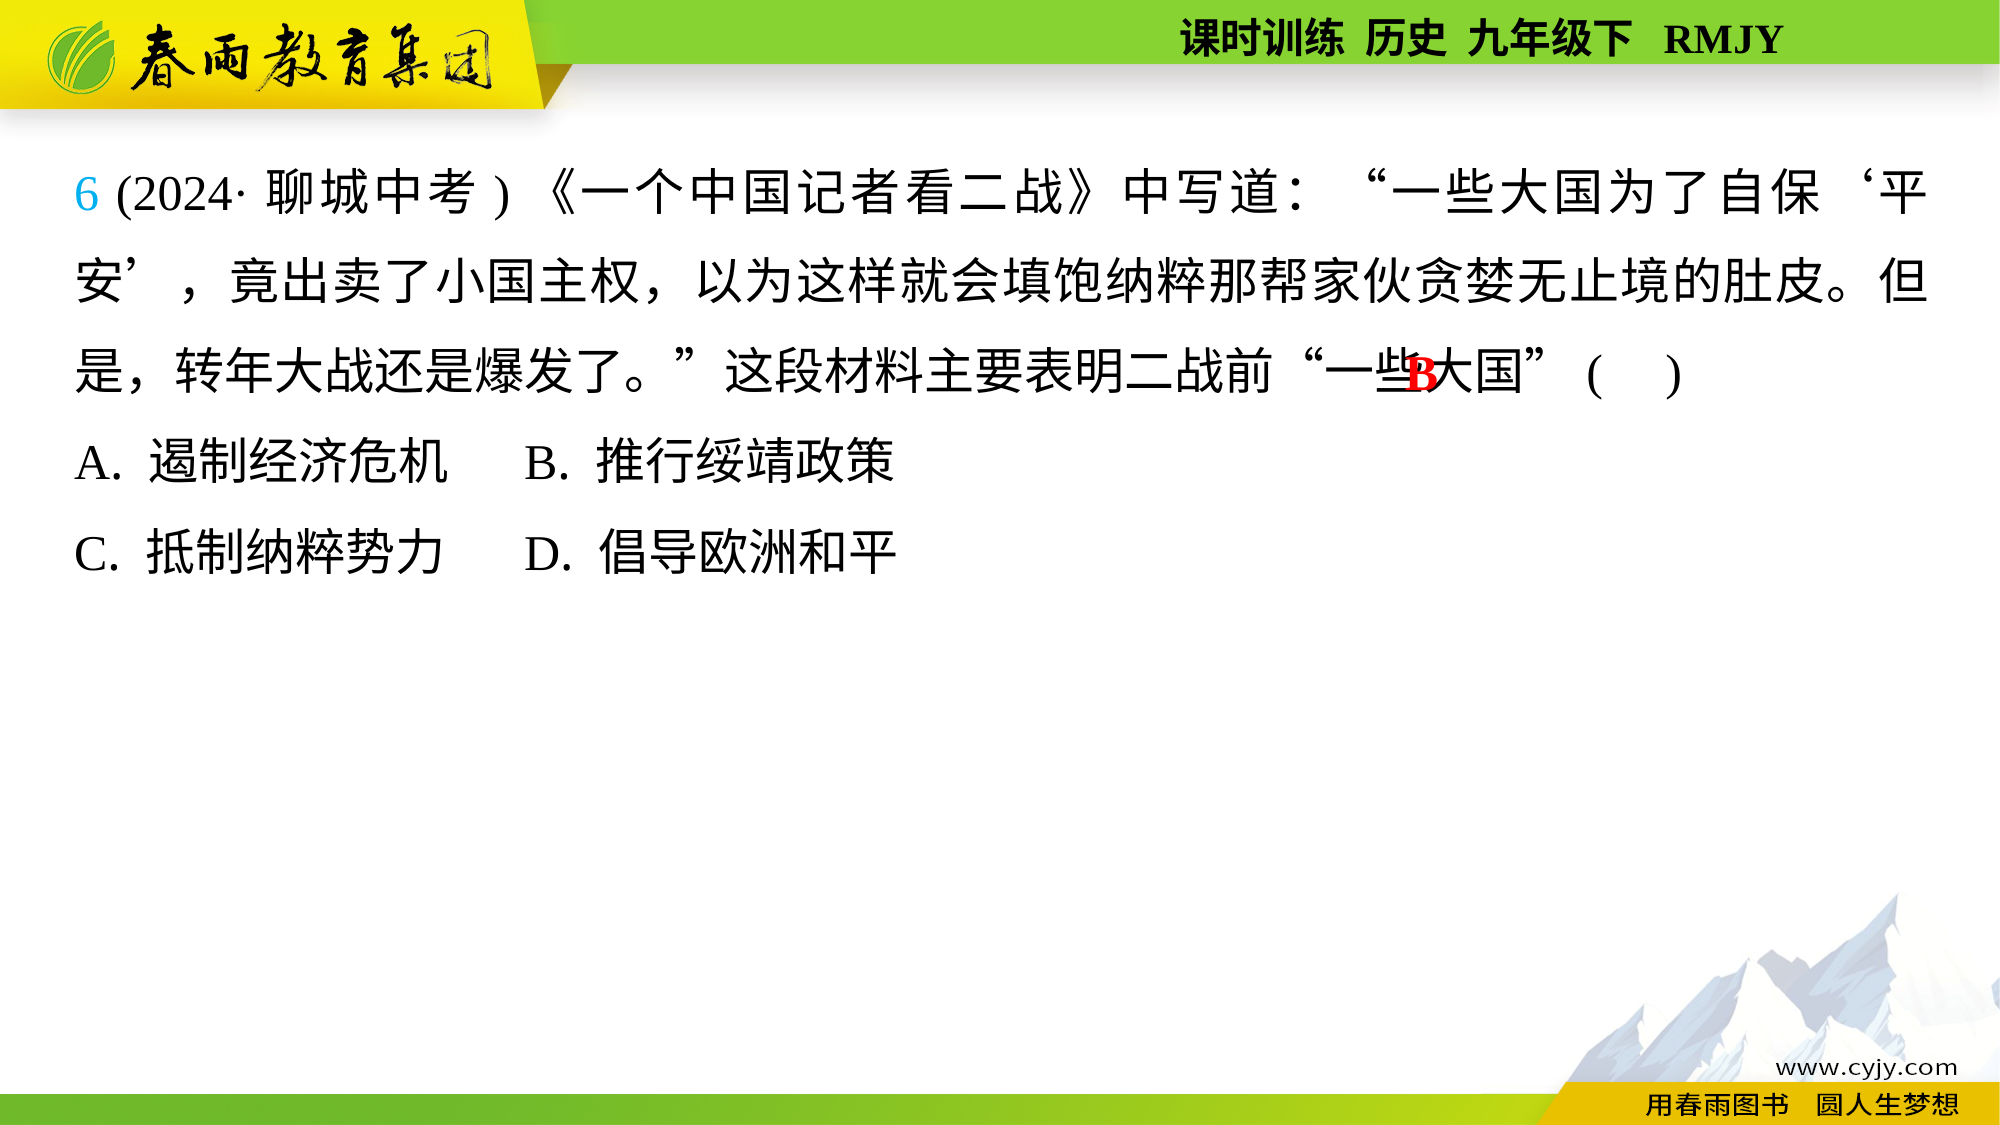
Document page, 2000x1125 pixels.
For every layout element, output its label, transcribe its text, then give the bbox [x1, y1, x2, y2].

text_box B [1390, 333, 1454, 408]
picture [0, 0, 2000, 1125]
list 6 (2024·聊城中考)《一个中国记者看二战》中写道：“一些大国为了自保‘平安’，竟出卖了小国主权，以为这样就会填饱纳粹那帮家伙贪婪无止境的肚皮。但是，转年大战还是爆发了。”这段材料主要表明二战前“一些大国”( ) A. 遏制经济危机 B. 推行绥靖政策 C. 抵制纳粹势力 D. 倡导欧洲和平 [59, 122, 1944, 592]
